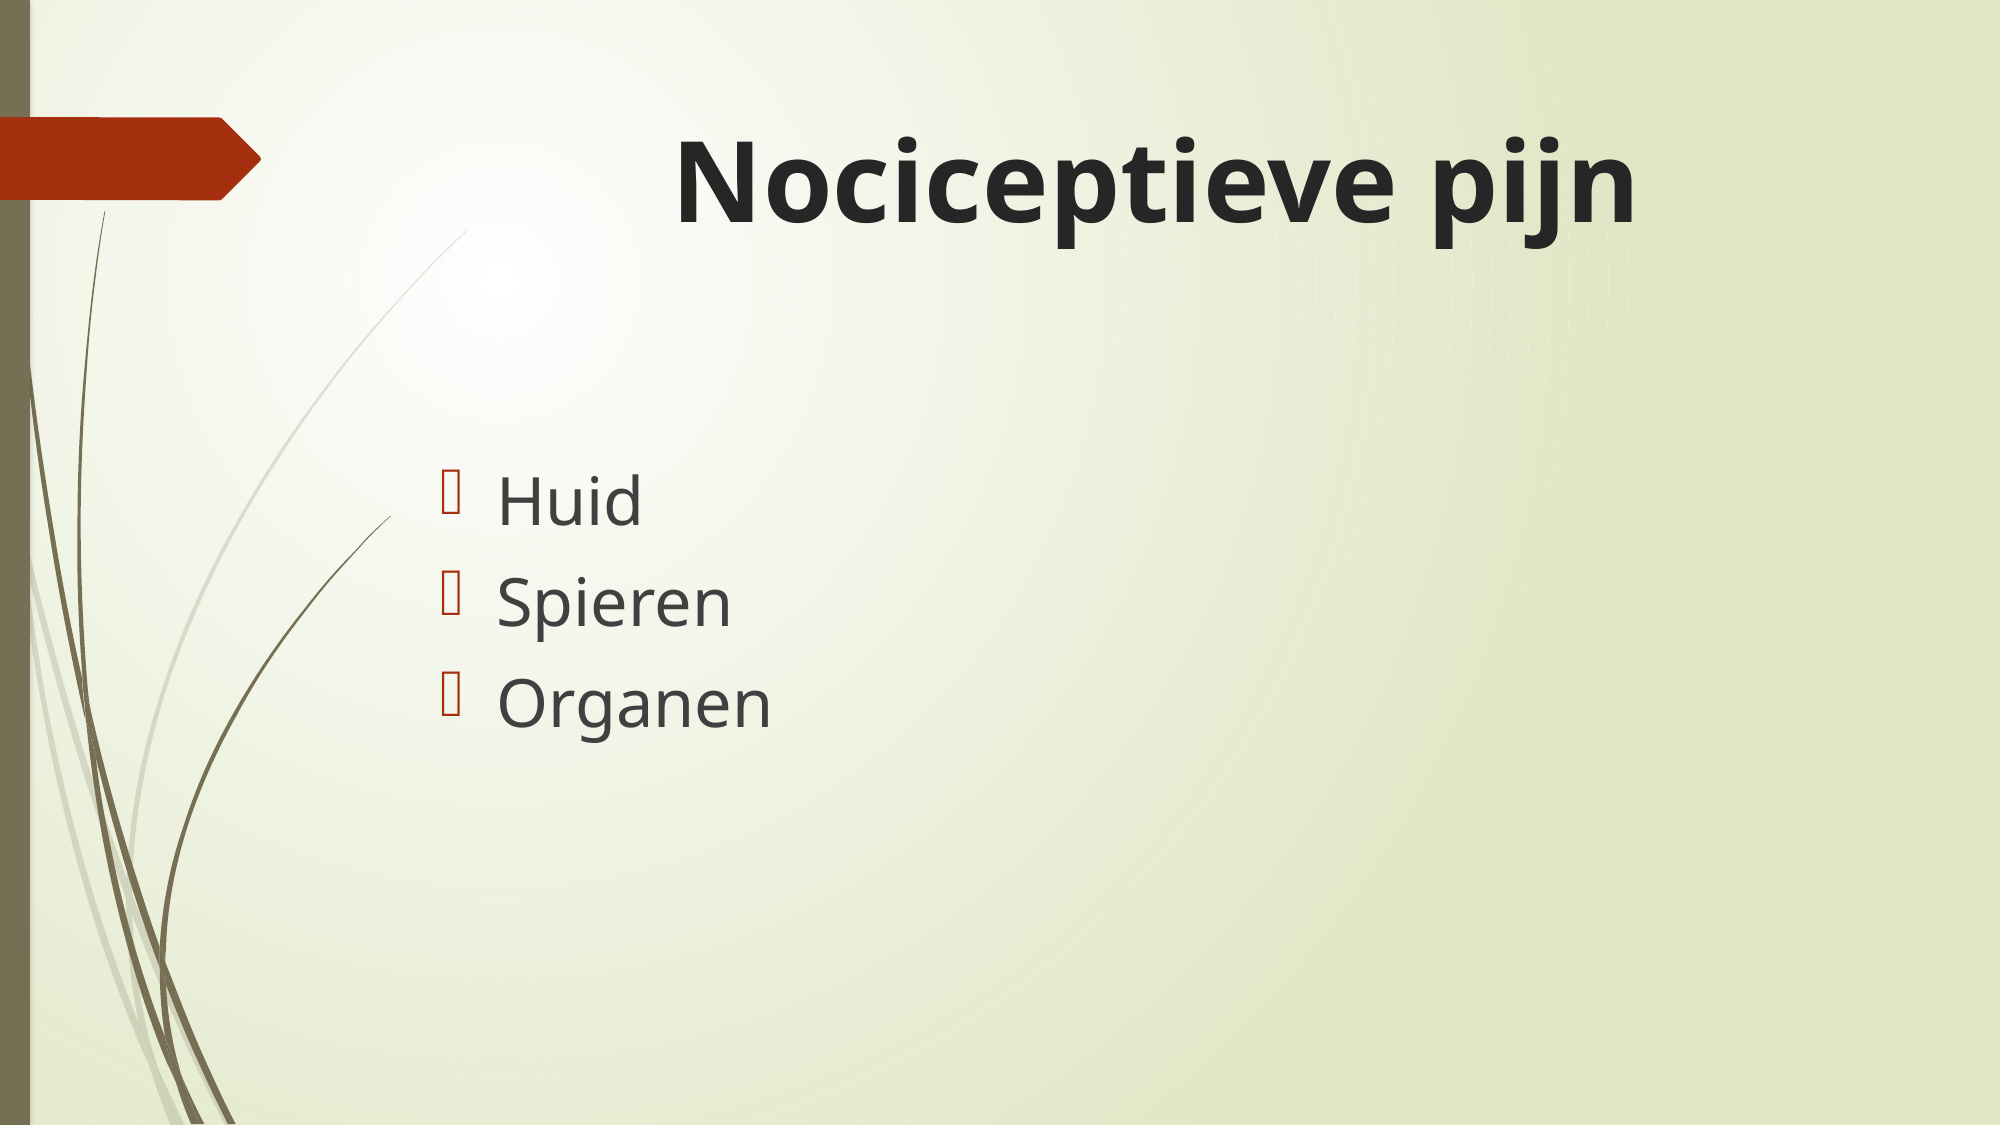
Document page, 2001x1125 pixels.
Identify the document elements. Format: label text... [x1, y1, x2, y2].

title Nociceptieve pijn [425, 102, 1888, 313]
list Huid Spieren Organen [424, 350, 1888, 970]
